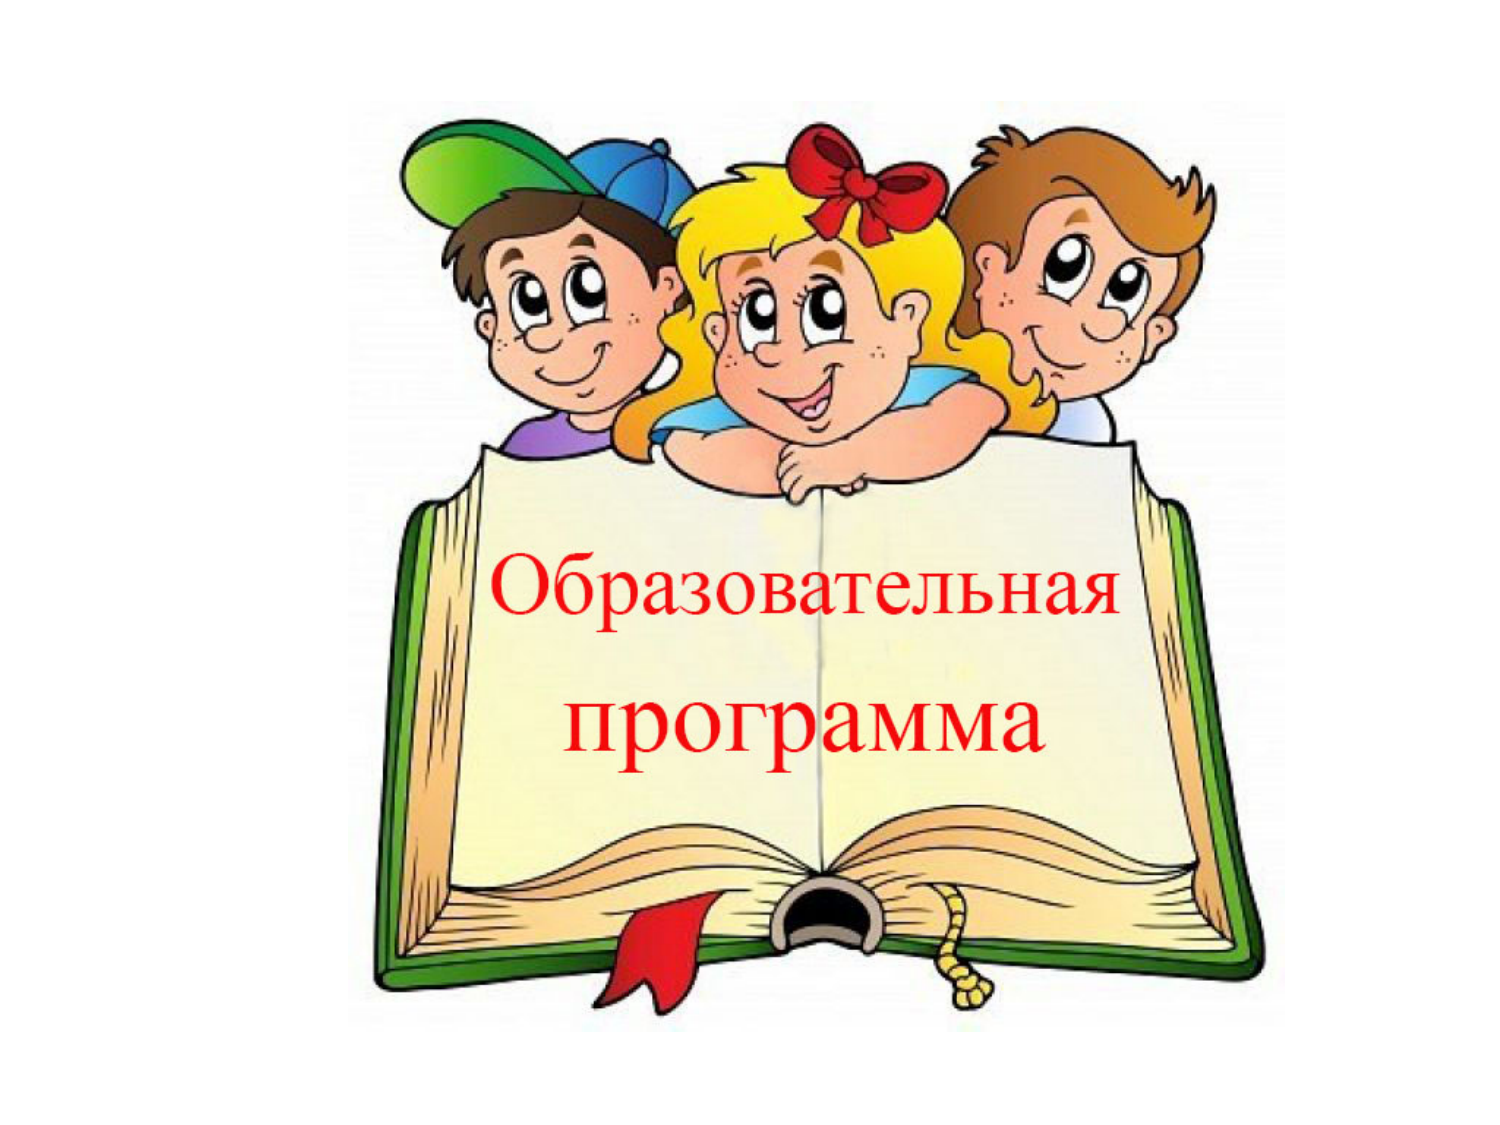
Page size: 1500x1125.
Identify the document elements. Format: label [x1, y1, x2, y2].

list [348, 101, 1285, 1033]
